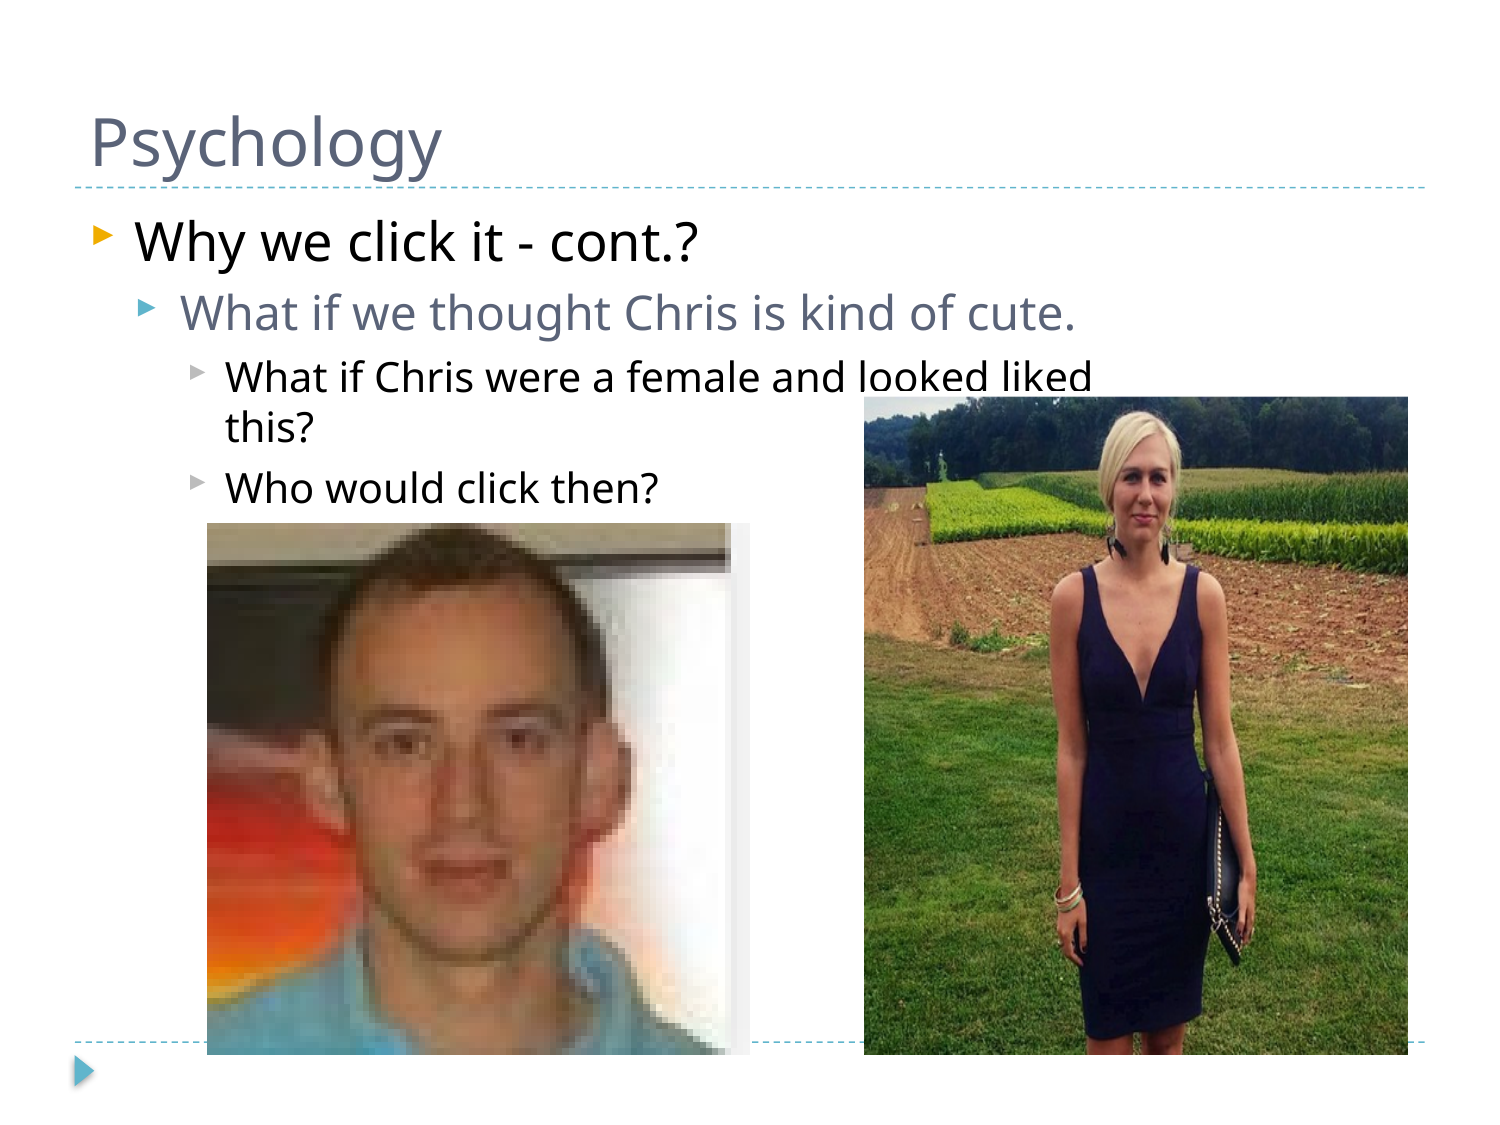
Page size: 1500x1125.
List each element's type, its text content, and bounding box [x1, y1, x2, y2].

picture [864, 391, 1408, 1055]
title Psychology [75, 24, 1425, 188]
list Why we click it - cont.? What if we thought Chris is kind of cute. What if Chris were a female and looked liked this? Who would click then? [75, 200, 1150, 1010]
picture [206, 523, 751, 1055]
